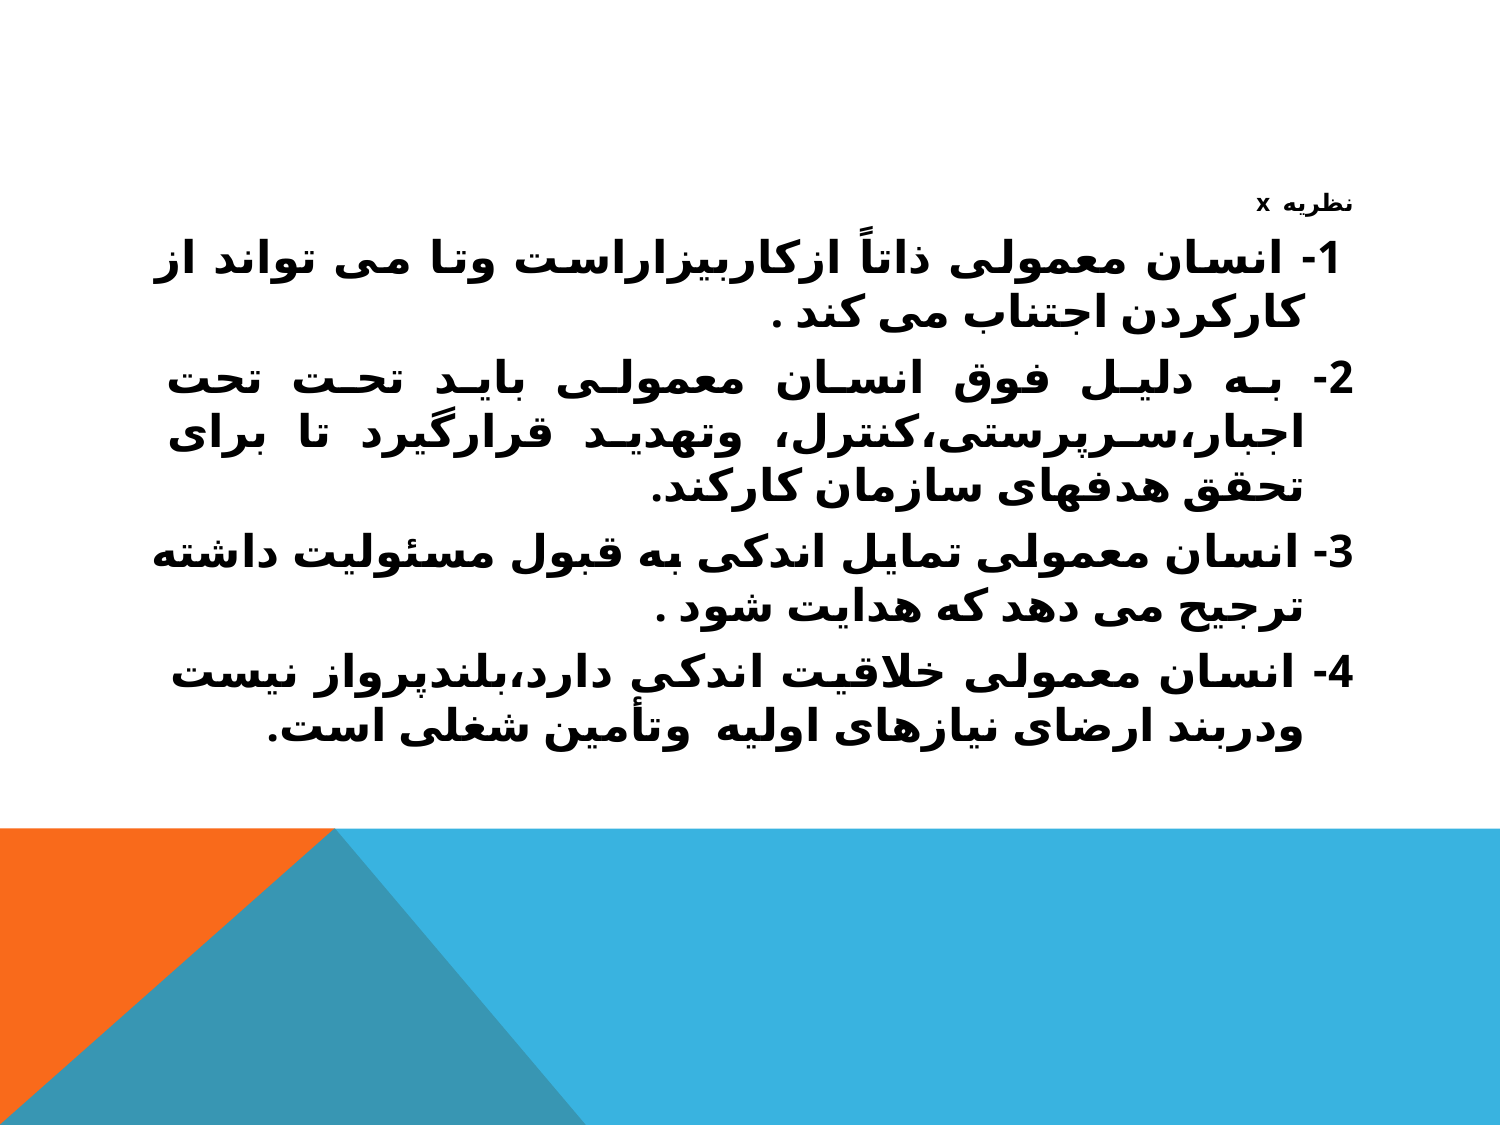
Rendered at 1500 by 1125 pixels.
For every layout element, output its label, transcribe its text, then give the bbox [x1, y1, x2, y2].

list نظریه x 1- انسان معمولی ذاتاً ازکاربیزاراست وتا می تواند از کارکردن اجتناب می کند . 2- به دلیل فوق انسان معمولی باید تحت تحت اجبار،سرپرستی،کنترل، وتهدید قرارگیرد تا برای تحقق هدفهای سازمان کارکند. 3- انسان معمولی تمایل اندکی به قبول مسئولیت داشته ترجیح می دهد که هدایت شود . 4- انسان معمولی خلاقیت اندکی دارد،بلندپرواز نیست ودربند ارضای نیازهای اولیه وتأمین شغلی است. [135, 180, 1369, 768]
